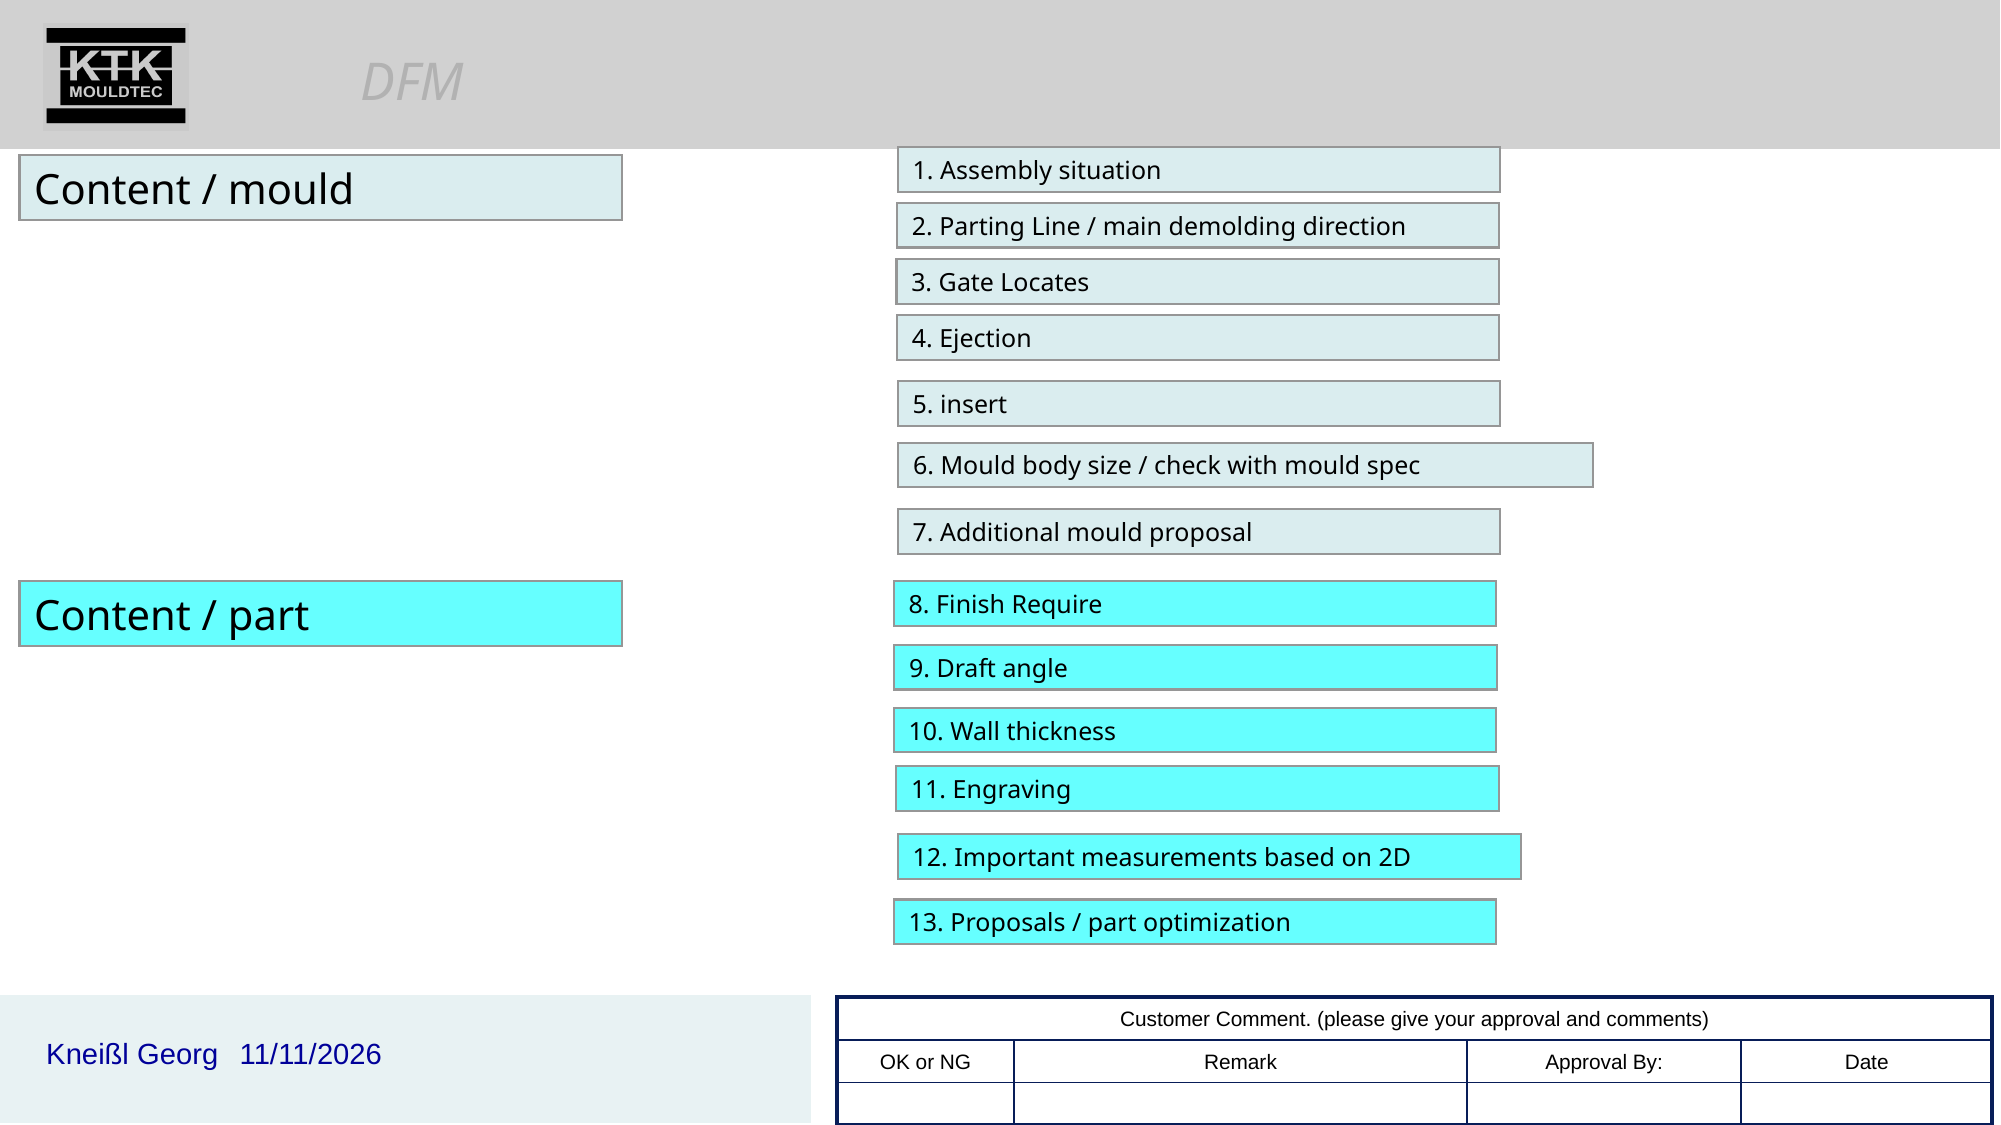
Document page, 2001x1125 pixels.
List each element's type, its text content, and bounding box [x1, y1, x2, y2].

text_box 12. Important measurements based on 2D [897, 834, 1522, 879]
text_box Content / mould [19, 155, 622, 221]
text_box 6. Mould body size / check with mould spec [898, 442, 1594, 488]
text_box 1. Assembly situation [897, 147, 1501, 192]
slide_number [188, 1027, 433, 1106]
text_box 10. Wall thickness [893, 707, 1497, 753]
text_box 13. Proposals / part optimization [893, 899, 1497, 945]
text_box 4. Ejection [897, 315, 1500, 360]
text_box 3. Gate Locates [896, 259, 1499, 304]
text_box Content / part [19, 581, 622, 646]
text_box 8. Finish Require [893, 581, 1497, 626]
text_box 5. insert [897, 381, 1501, 427]
text_box 2. Parting Line / main demolding direction [897, 202, 1500, 248]
text_box 11. Engraving [896, 766, 1499, 812]
text_box 9. Draft angle [894, 644, 1497, 690]
text_box 7. Additional mould proposal [897, 509, 1501, 554]
